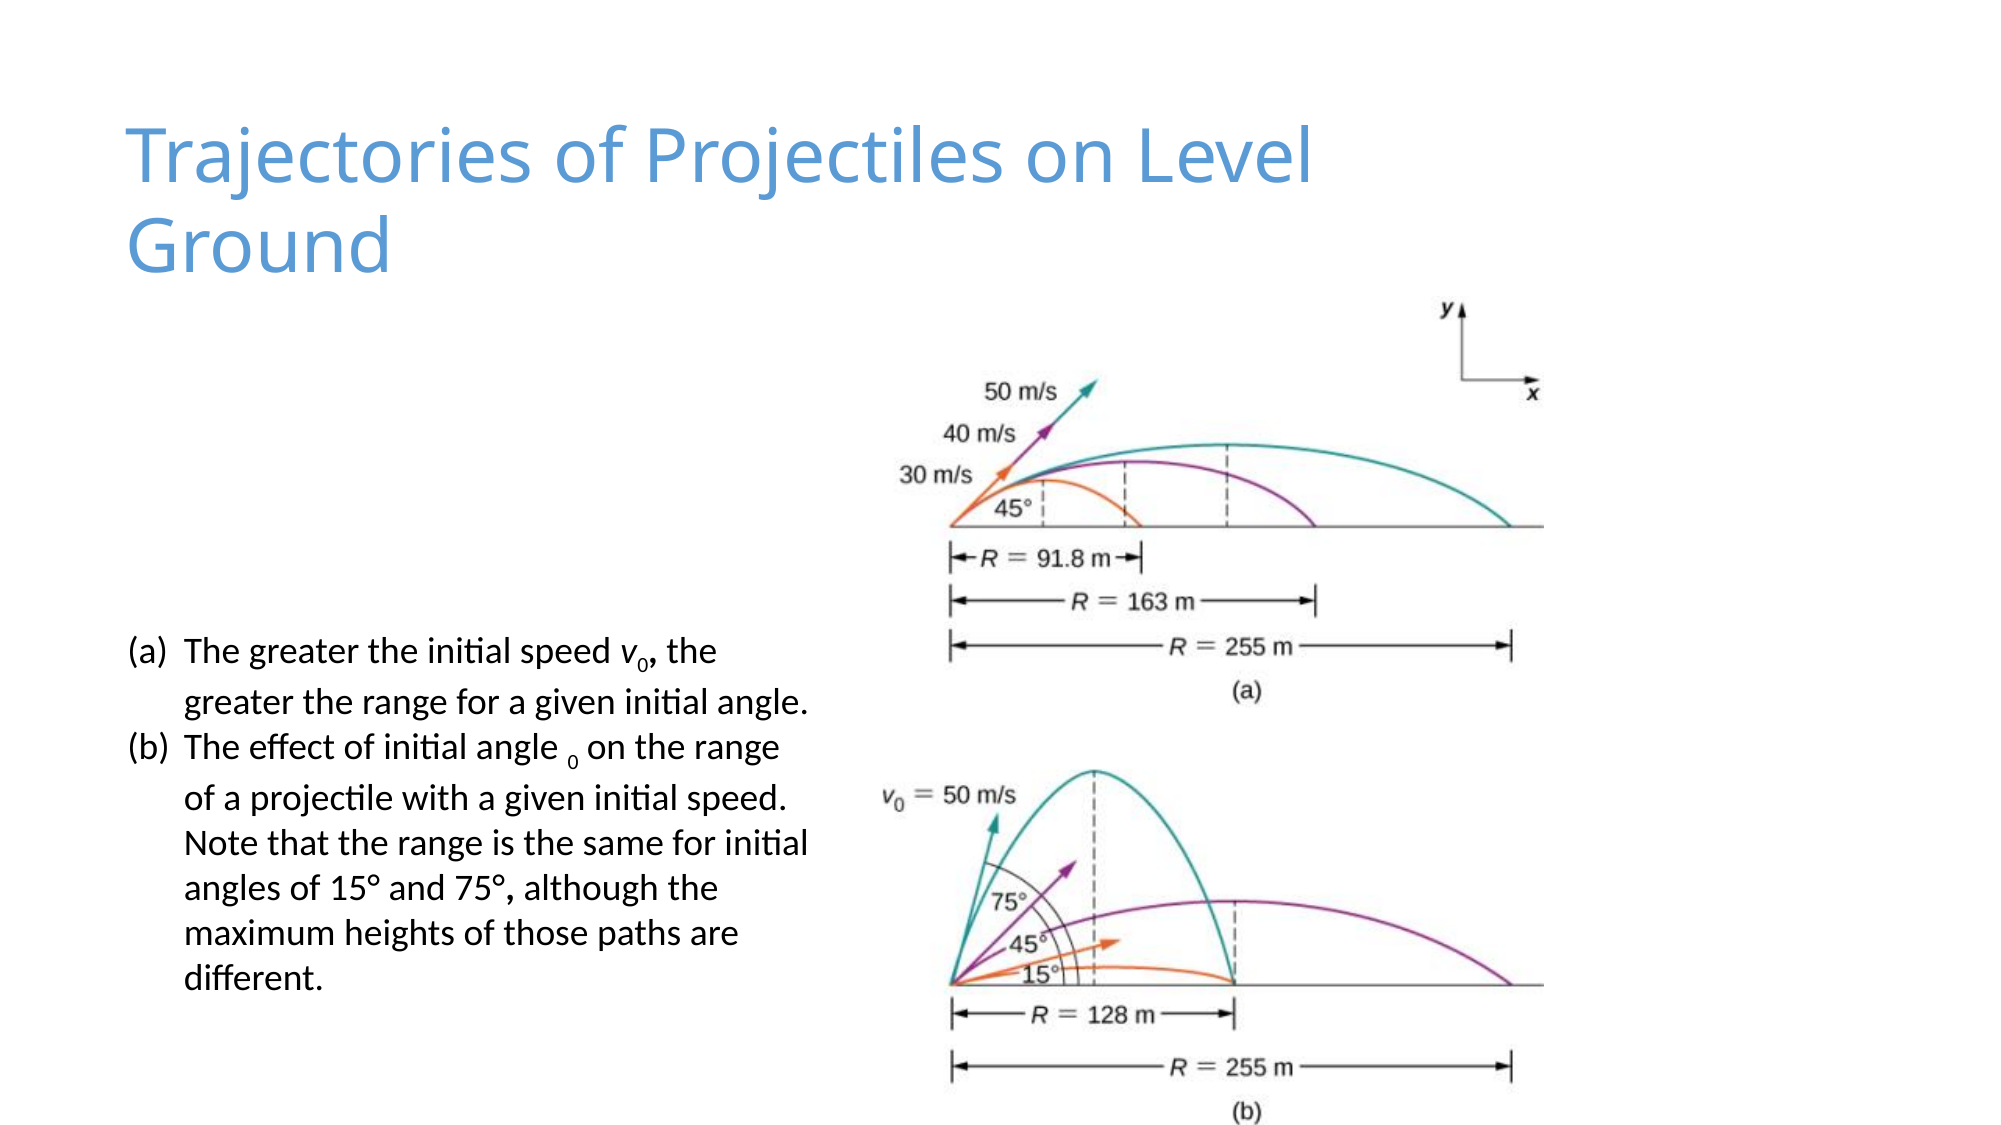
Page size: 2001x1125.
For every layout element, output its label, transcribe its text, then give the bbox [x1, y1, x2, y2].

picture [881, 280, 1544, 1125]
text_box Trajectories of Projectiles on Level Ground [111, 99, 1522, 317]
